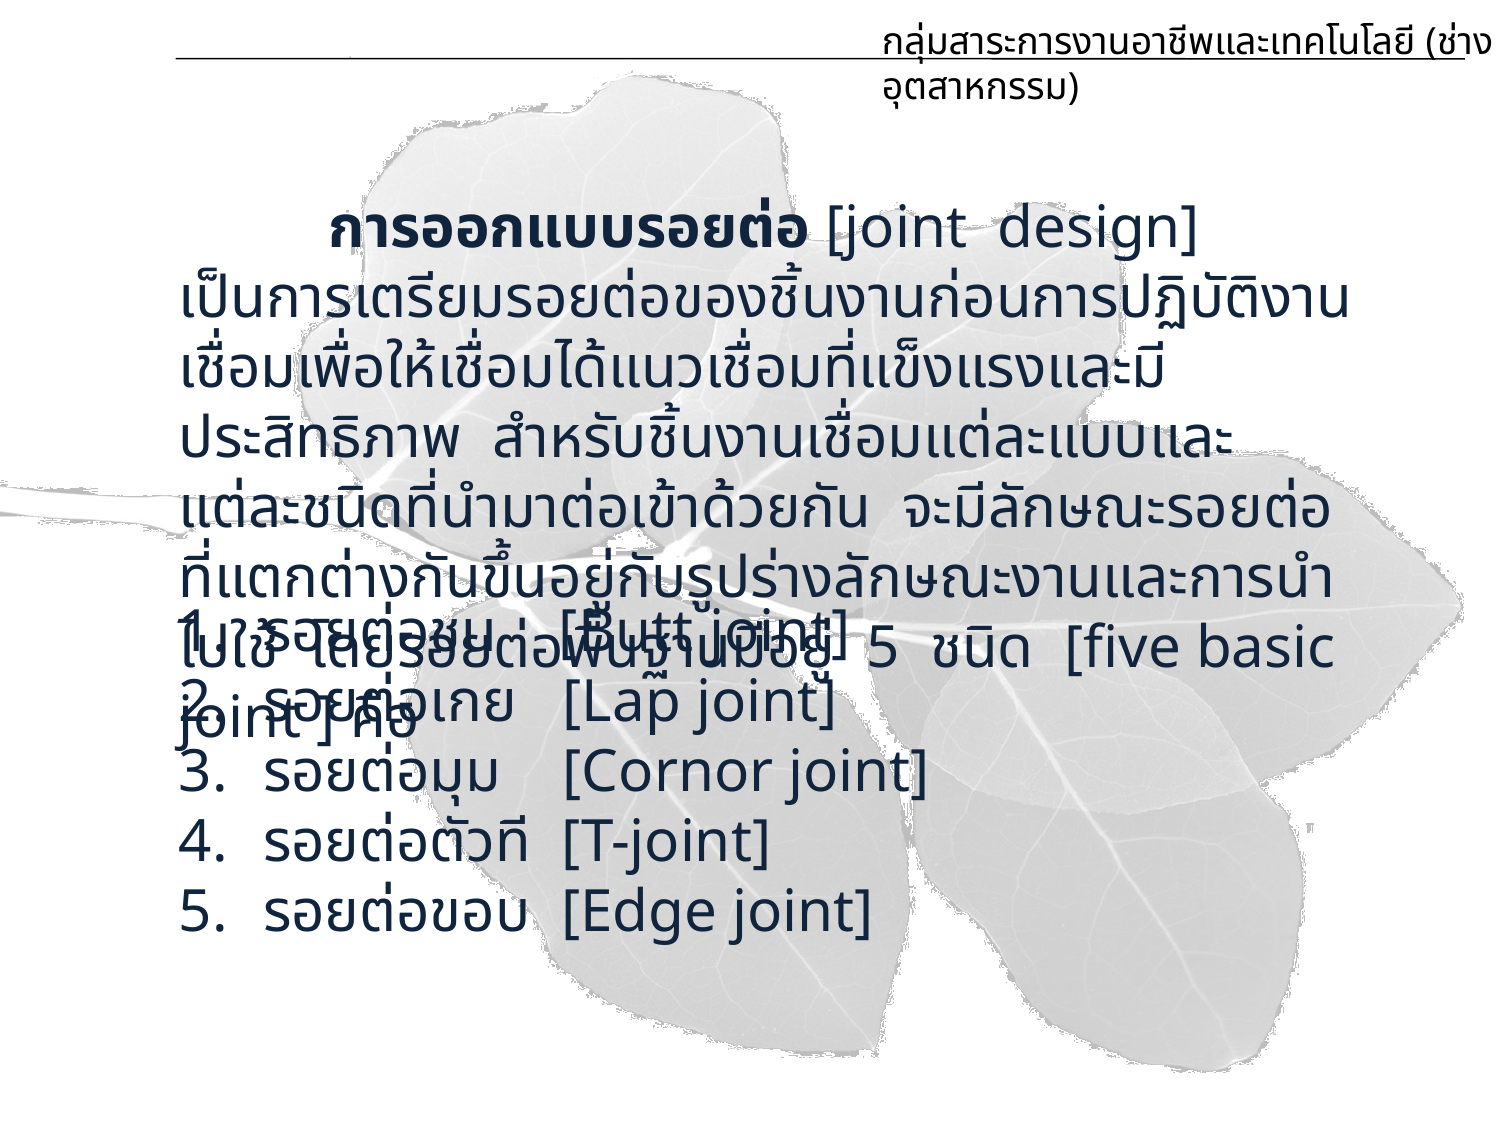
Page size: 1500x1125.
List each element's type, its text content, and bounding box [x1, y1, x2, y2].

text_box กลุ่มสาระการงานอาชีพและเทคโนโลยี (ช่างอุตสาหกรรม) [867, 9, 1500, 115]
text_box รอยต่อชน [Butt joint] รอยต่อเกย [Lap joint] รอยต่อมุม [Cornor joint] รอยต่อตัวที [T-joint] รอยต่อขอบ [Edge joint] [164, 585, 1325, 1021]
text_box การออกแบบรอยต่อ [joint design] เป็นการเตรียมรอยต่อของชิ้นงานก่อนการปฏิบัติงานเชื่อมเพื่อให้เชื่อมได้แนวเชื่อมที่แข็งแรงและมีประสิทธิภาพ สำหรับชิ้นงานเชื่อมแต่ละแบบและแต่ละชนิดที่นำมาต่อเข้าด้วยกัน จะมีลักษณะรอยต่อที่แตกต่างกันขึ้นอยู่กับรูปร่างลักษณะงานและการนำไปใช้ โดยรอยต่อพื้นฐานมีอยู่ 5 ชนิด [five basic joint ] คือ [164, 181, 1372, 827]
